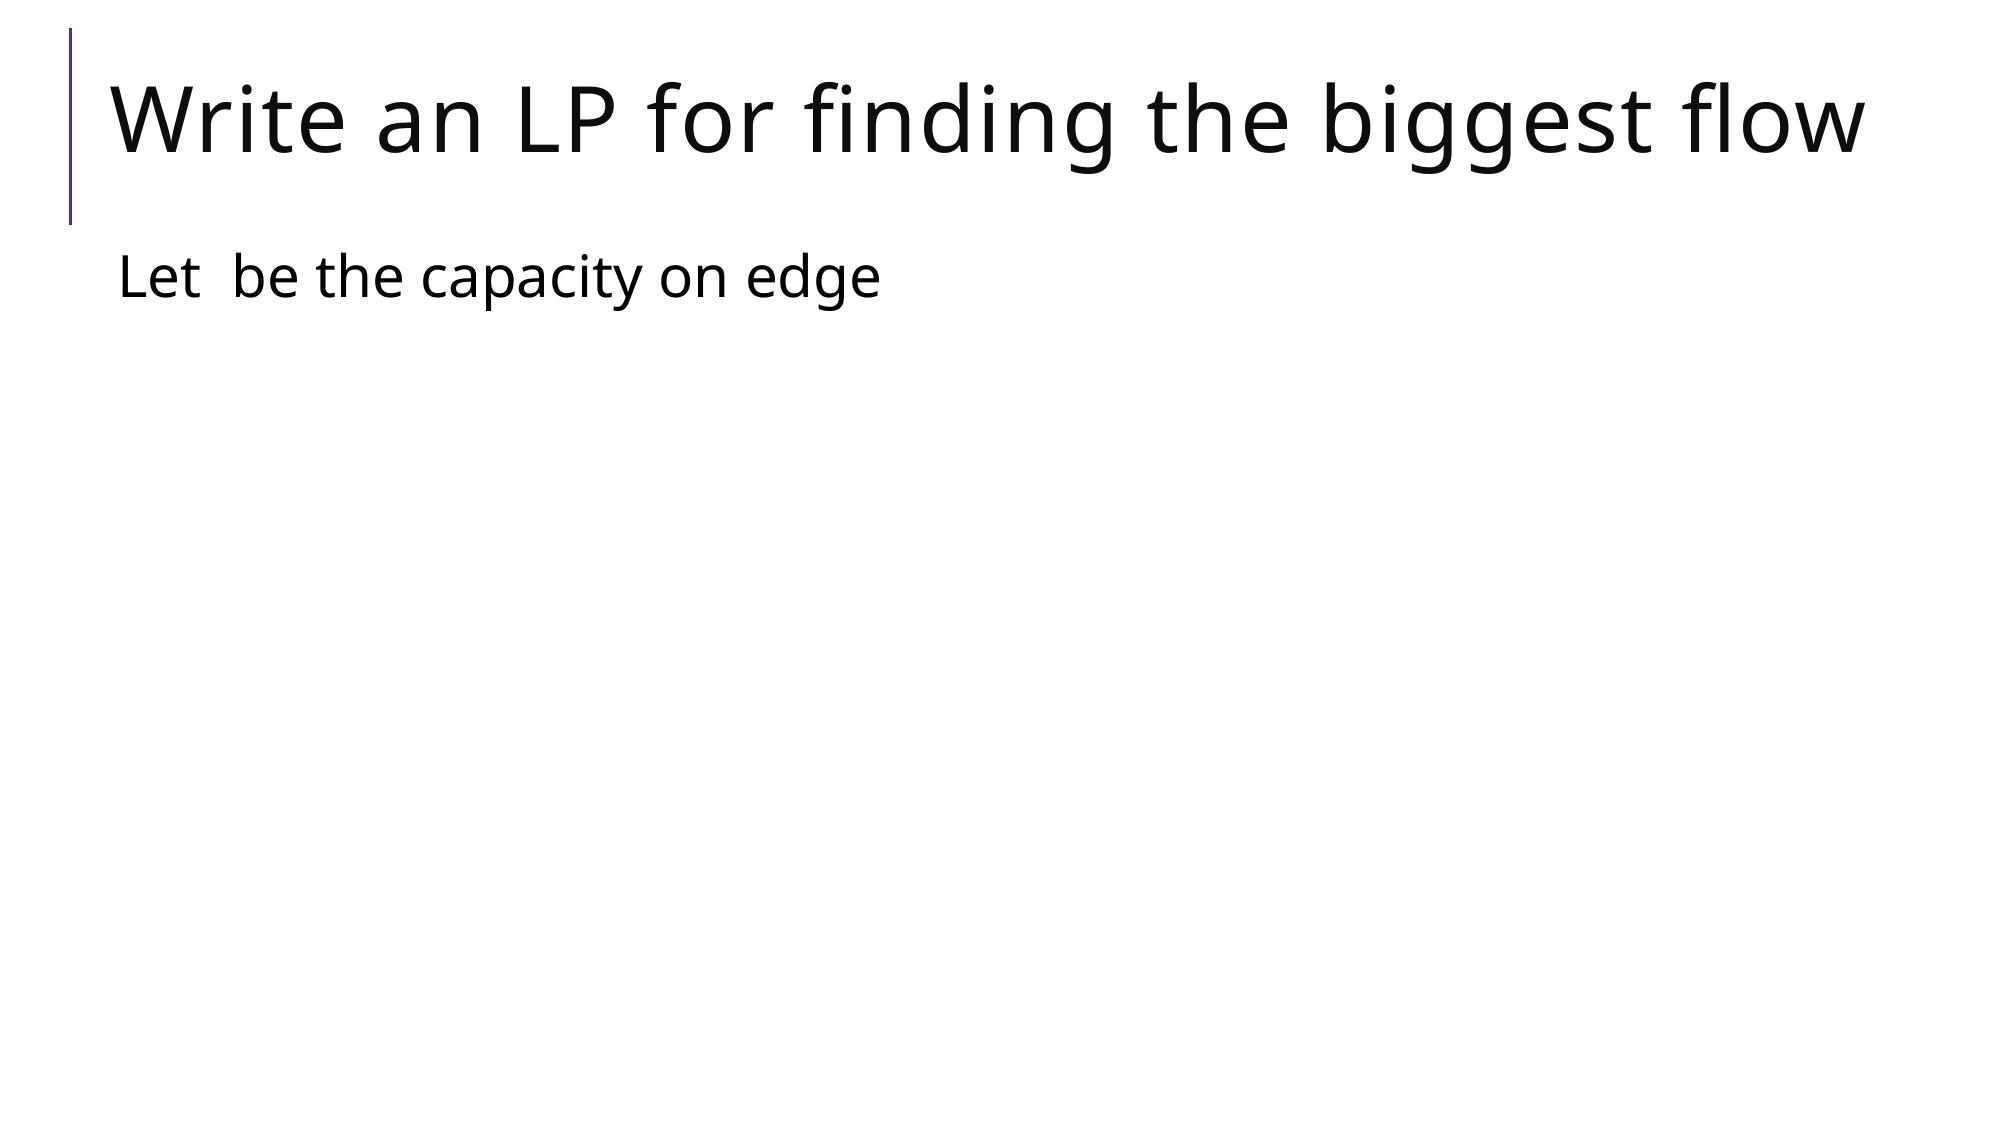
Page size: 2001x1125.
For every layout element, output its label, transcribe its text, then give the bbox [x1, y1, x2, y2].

title Write an LP for finding the biggest flow [94, 43, 1930, 210]
